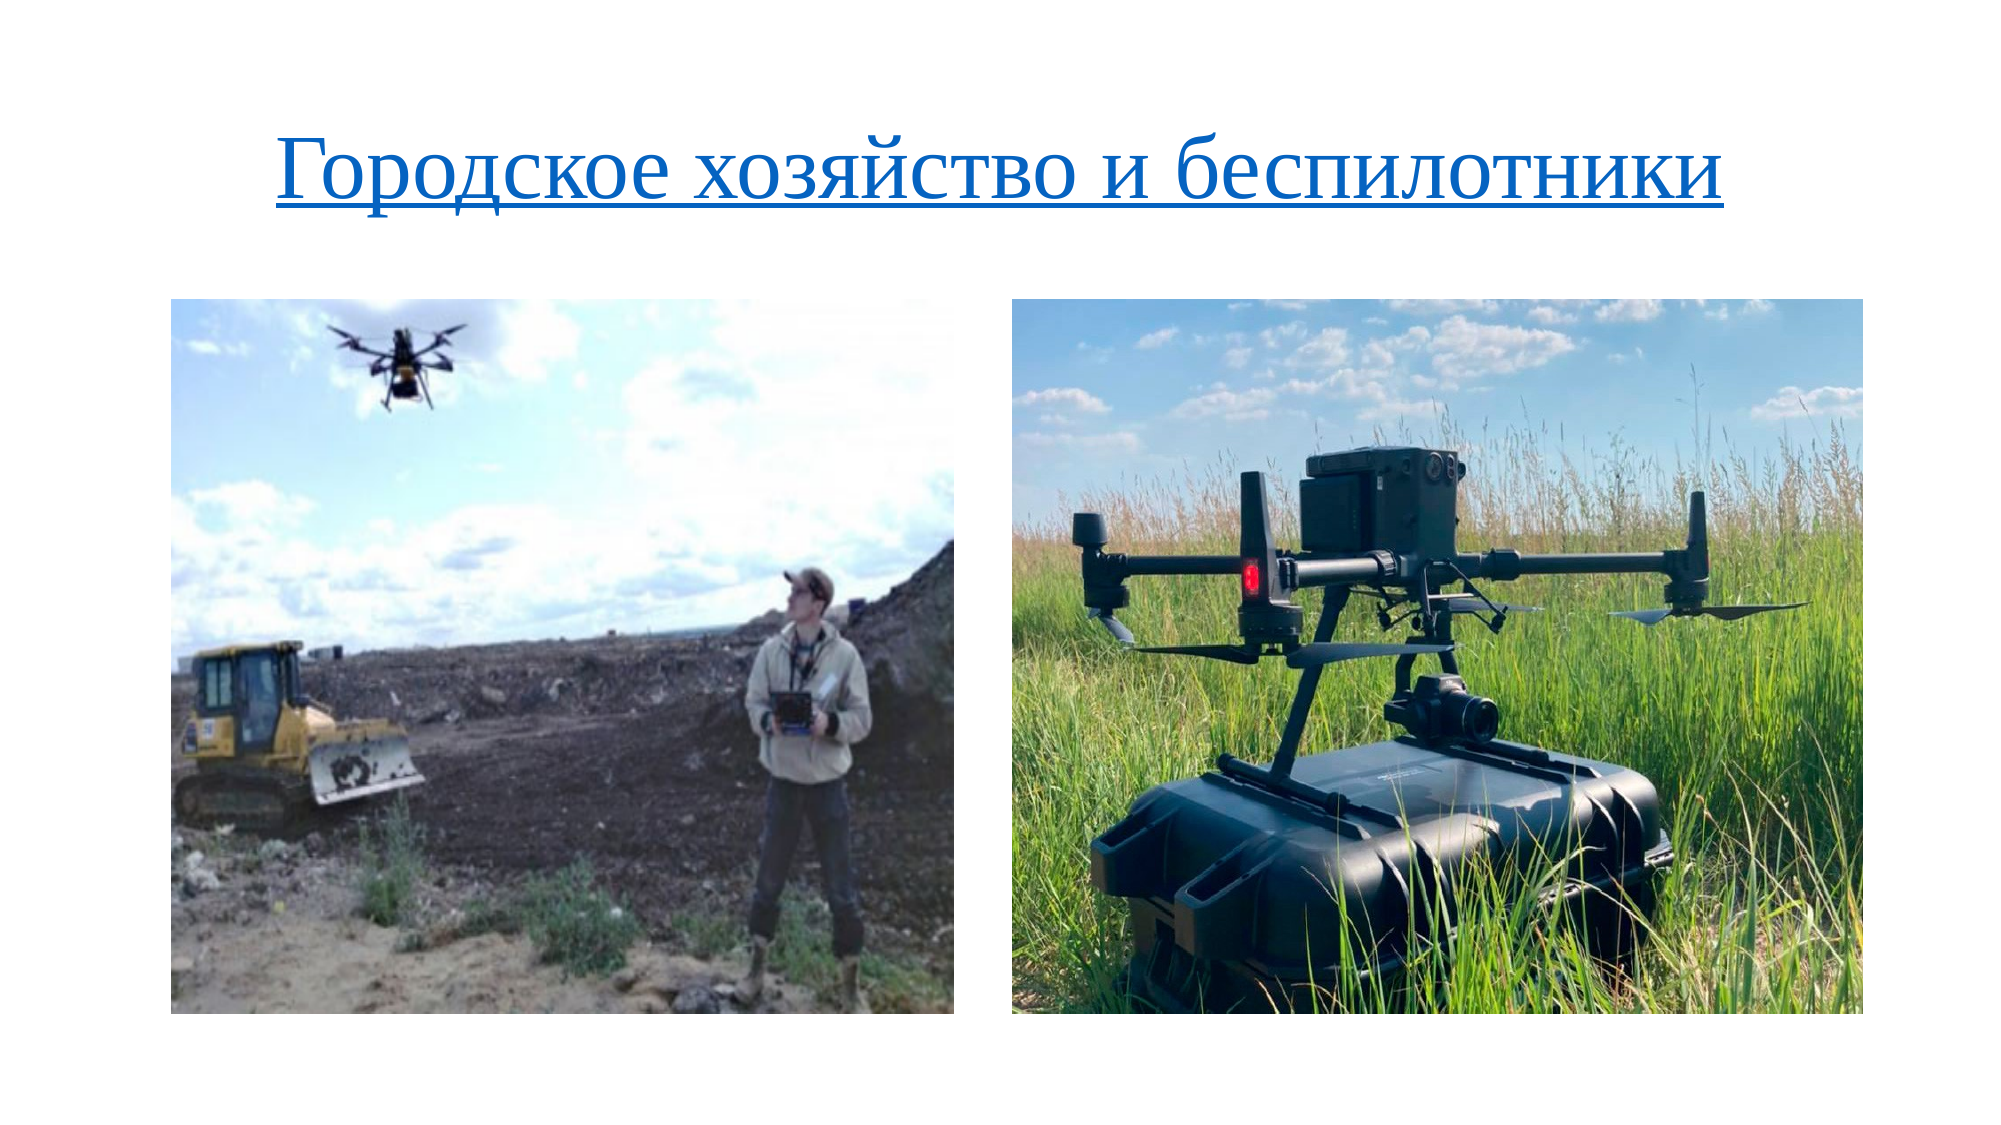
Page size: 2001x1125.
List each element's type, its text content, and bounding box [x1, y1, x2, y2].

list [1012, 299, 1863, 1014]
title Городское хозяйство и беспилотники [137, 59, 1863, 278]
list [171, 299, 954, 1014]
